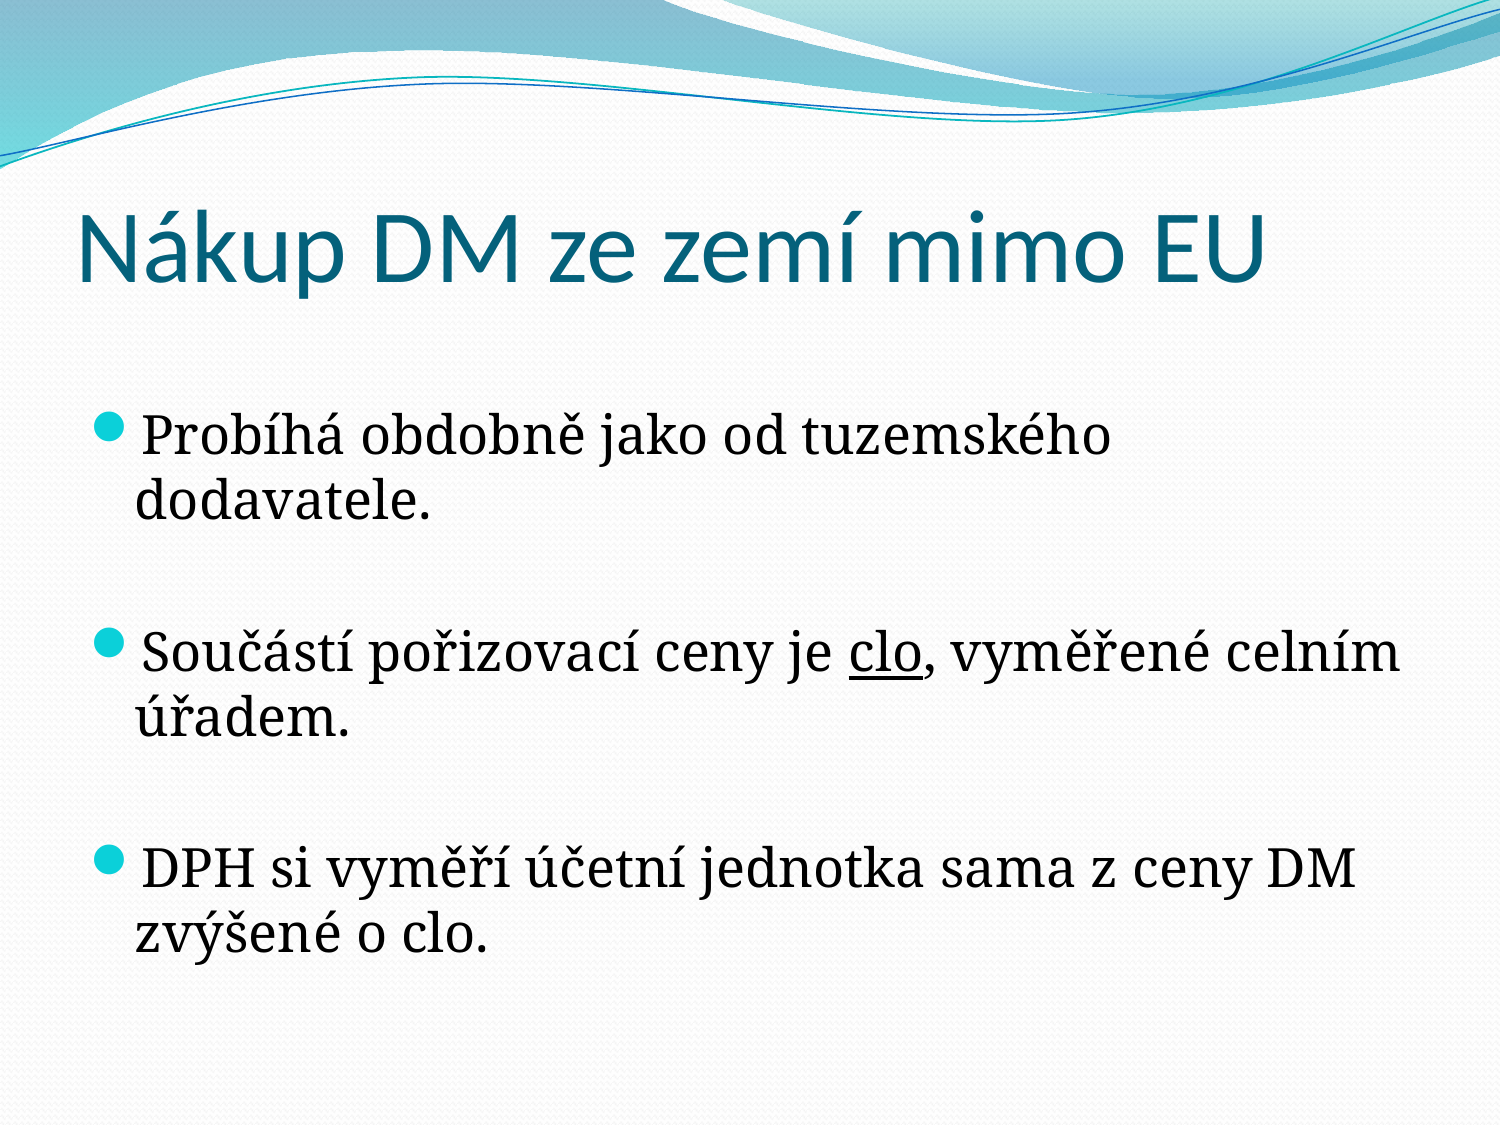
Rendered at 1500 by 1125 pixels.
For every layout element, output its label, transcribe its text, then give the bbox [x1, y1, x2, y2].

list Probíhá obdobně jako od tuzemského dodavatele. Součástí pořizovací ceny je clo, vyměřené celním úřadem. DPH si vyměří účetní jednotka sama z ceny DM zvýšené o clo. [75, 317, 1425, 1038]
title Nákup DM ze zemí mimo EU [75, 115, 1425, 303]
